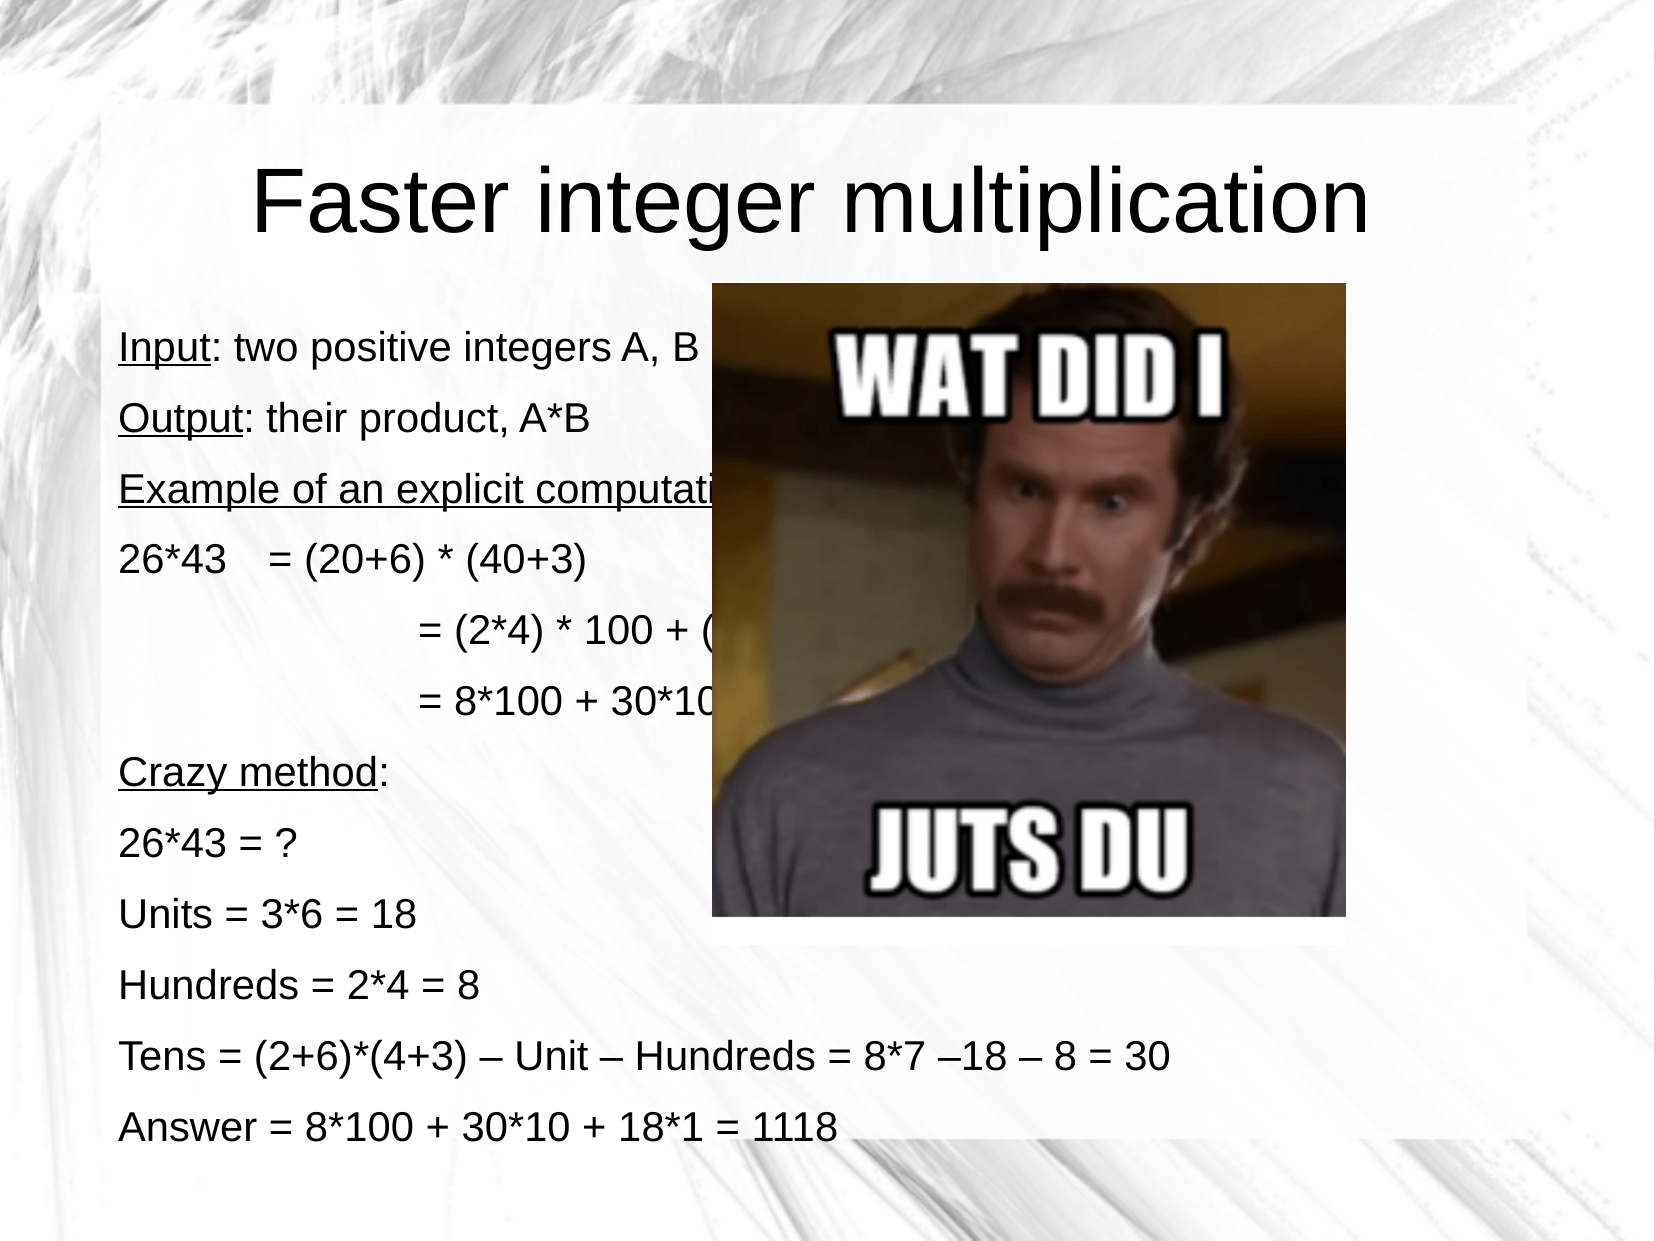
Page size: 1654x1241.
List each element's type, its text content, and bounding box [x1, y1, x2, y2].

picture [0, 0, 1654, 1241]
title Faster integer multiplication [118, 112, 1506, 281]
list Input: two positive integers A, B Output: their product, A*B Example of an explicit computation: 26*43 = (20+6) * (40+3) = (2*4) * 100 + (2*3 + 6*4) *10 + (6*3) *1 = 8*100 + 30*10 + 18*1 = 800 + 300 + 18 = 1118 Crazy method: 26*43 = ? Units = 3*6 = 18 Hundreds = 2*4 = 8 Tens = (2+6)*(4+3) – Unit – Hundreds = 8*7 –18 – 8 = 30 Answer = 8*100 + 30*10 + 18*1 = 1118 [118, 319, 1571, 1102]
